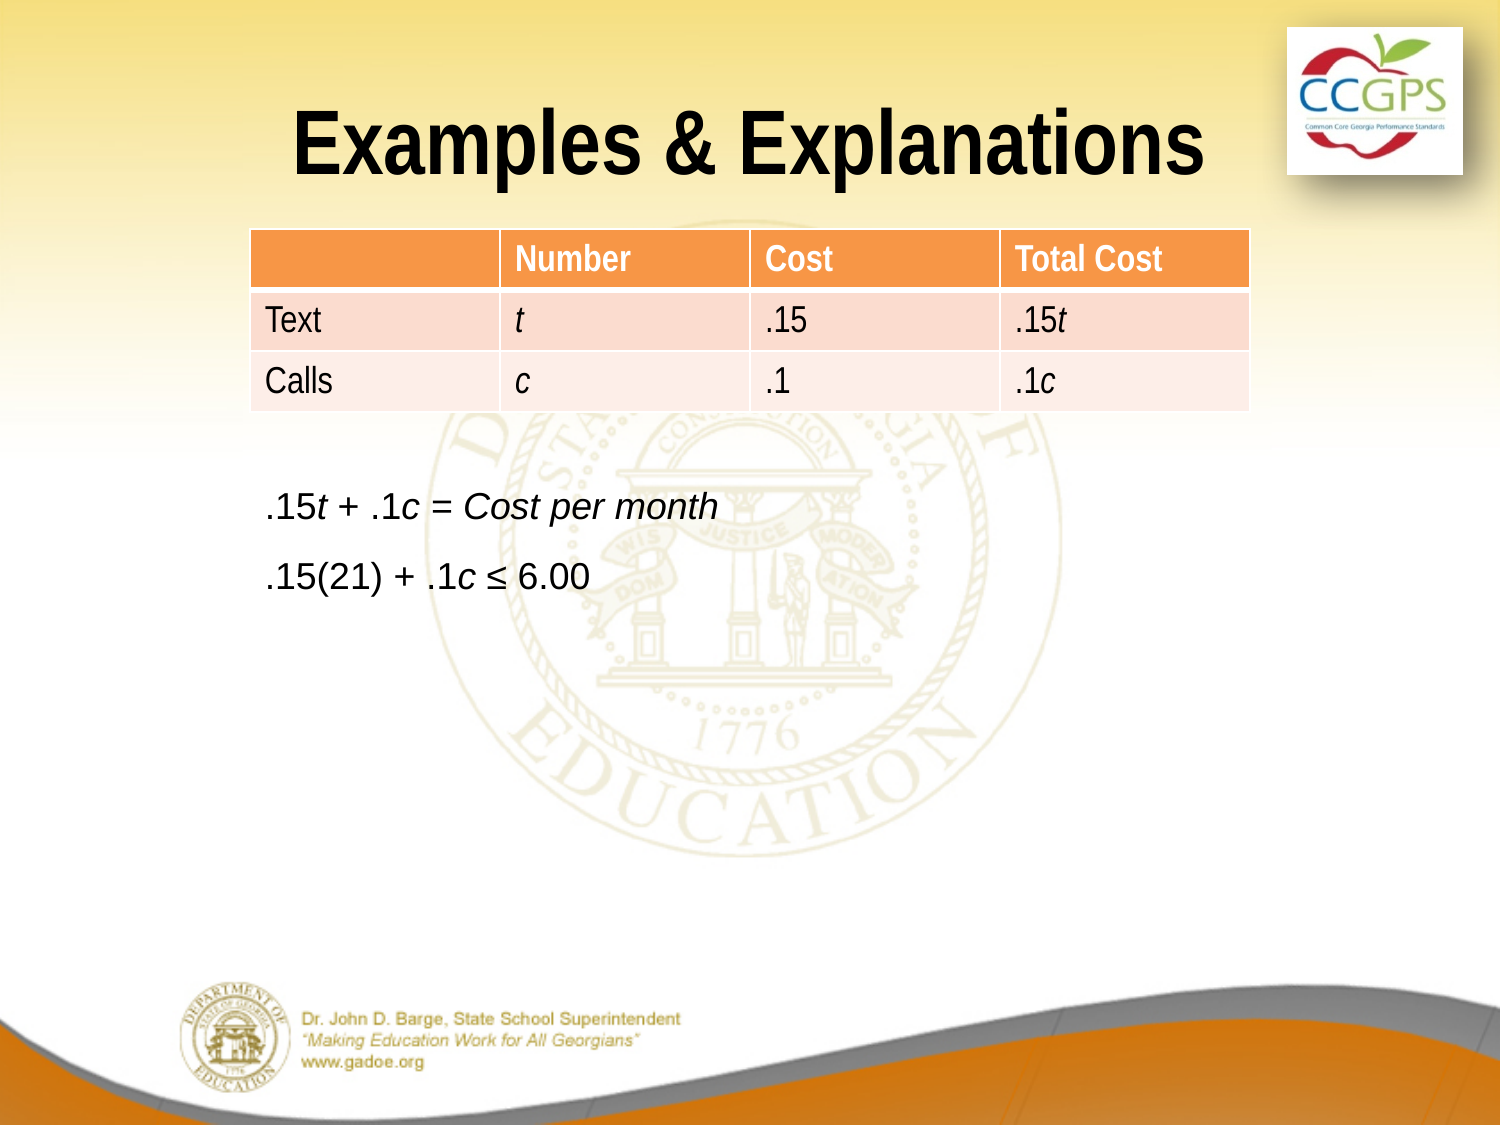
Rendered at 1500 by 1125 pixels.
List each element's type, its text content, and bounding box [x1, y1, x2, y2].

table_header Cost [751, 230, 999, 287]
picture [0, 0, 1500, 1125]
title Examples & Explanations [112, 74, 1281, 201]
subtitle [224, 287, 1276, 926]
table_cell t [501, 293, 749, 350]
table_cell c [501, 352, 749, 411]
table_cell Text [251, 293, 499, 350]
table_header Number [501, 230, 749, 287]
table_cell .15t [1001, 293, 1249, 350]
table_cell .1c [1001, 352, 1249, 411]
table_cell .15 [751, 293, 999, 350]
text_box .15t + .1c = Cost per month .15(21) + .1c ≤ 6.00 [249, 474, 1250, 605]
table_cell Calls [251, 352, 499, 411]
table_header Total Cost [1001, 230, 1249, 287]
table_header [251, 230, 499, 287]
table_cell .1 [751, 352, 999, 411]
